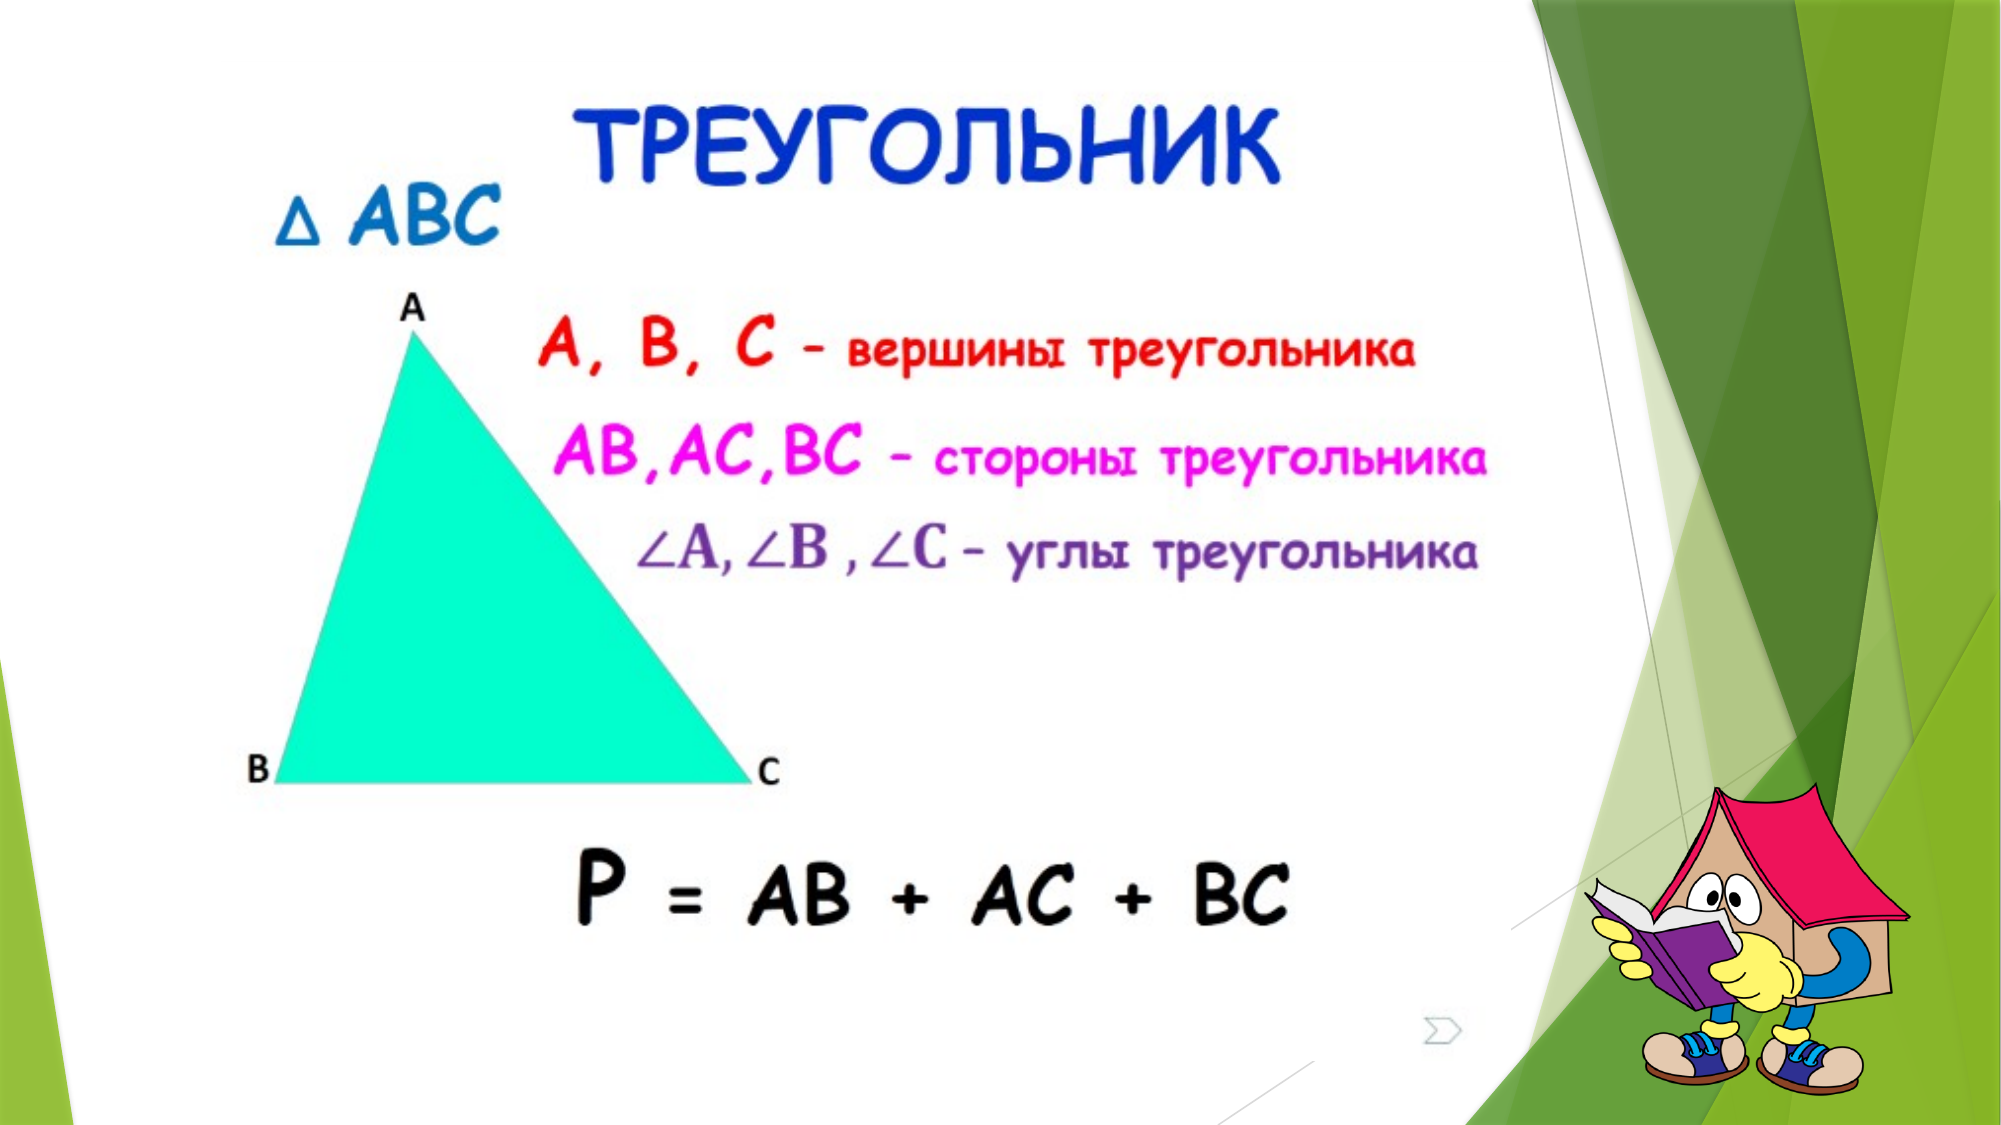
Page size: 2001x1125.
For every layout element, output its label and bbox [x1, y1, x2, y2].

picture [1578, 777, 1918, 1108]
picture [220, 59, 1511, 1061]
